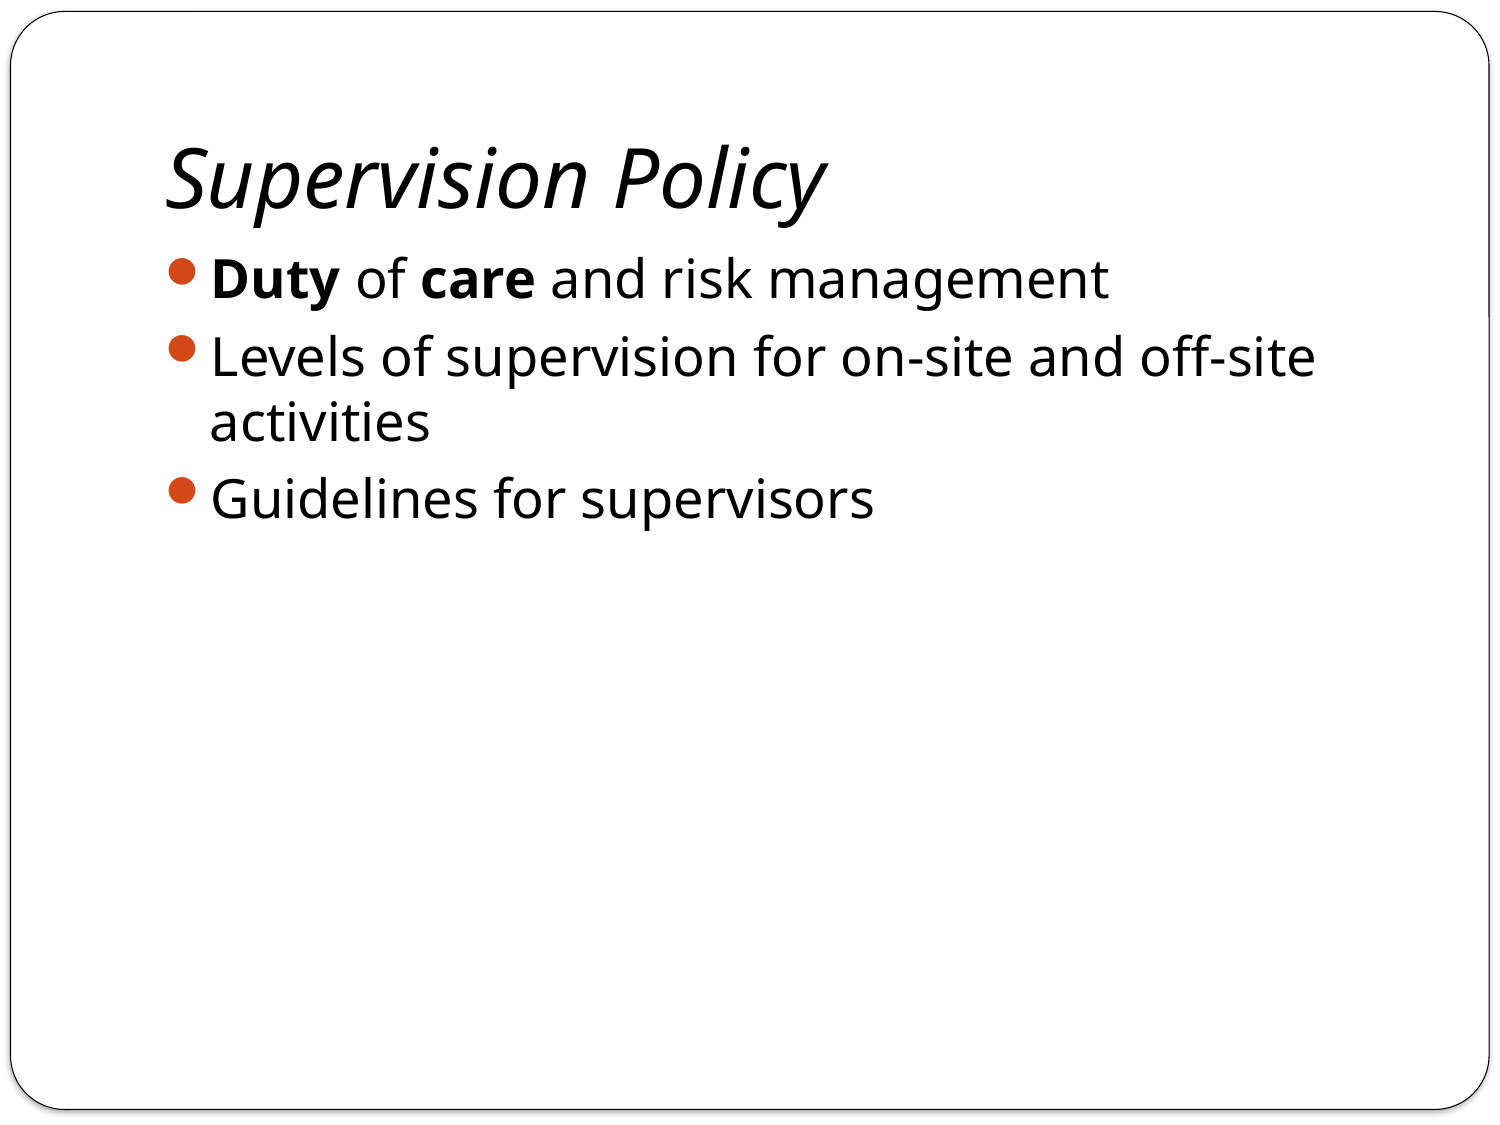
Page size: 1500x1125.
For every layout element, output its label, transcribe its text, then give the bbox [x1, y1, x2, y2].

title Supervision Policy [150, 45, 1425, 233]
list Duty of care and risk management Levels of supervision for on-site and off-site activities Guidelines for supervisors [150, 237, 1425, 988]
